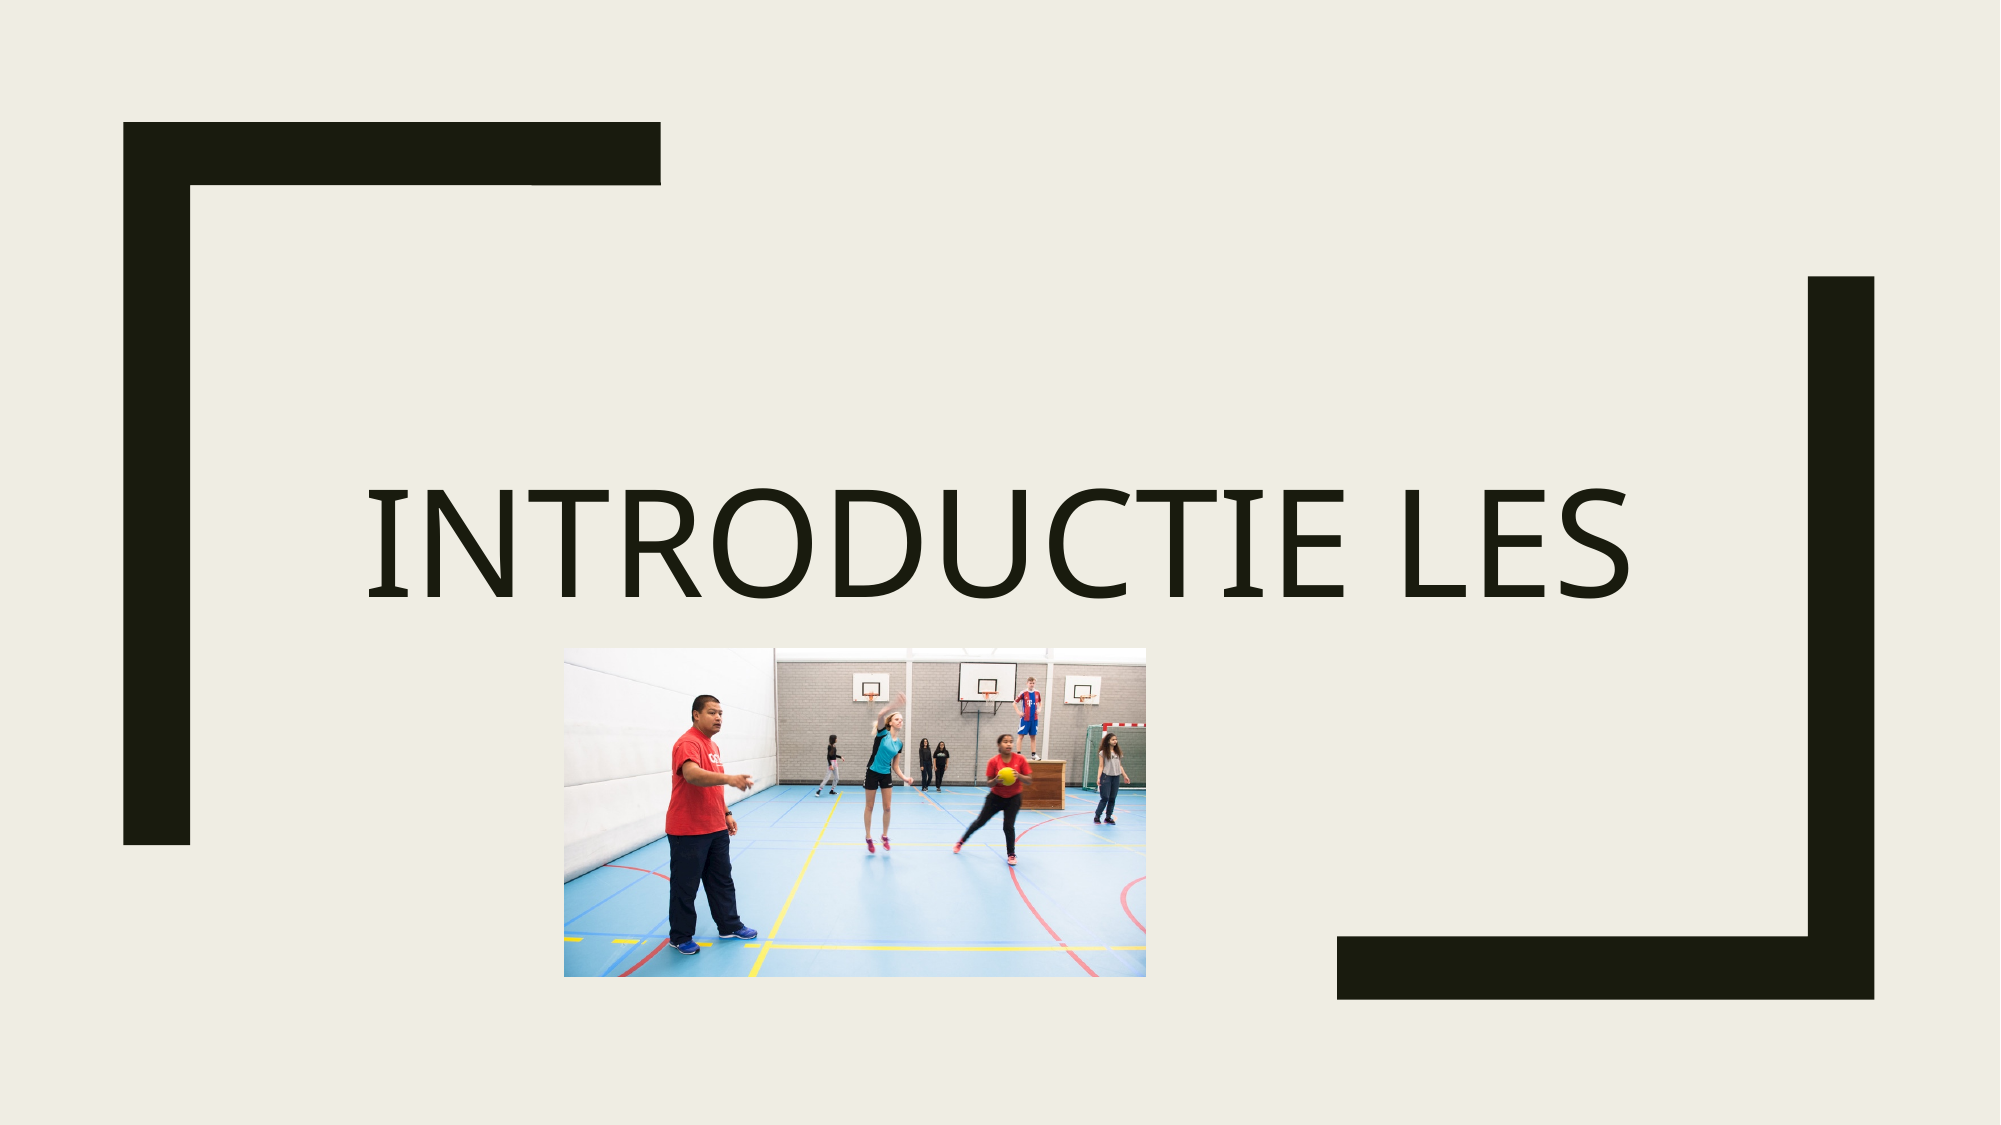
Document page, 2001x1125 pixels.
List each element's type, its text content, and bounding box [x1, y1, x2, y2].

picture [564, 648, 1146, 977]
title Introductie les [314, 293, 1686, 638]
